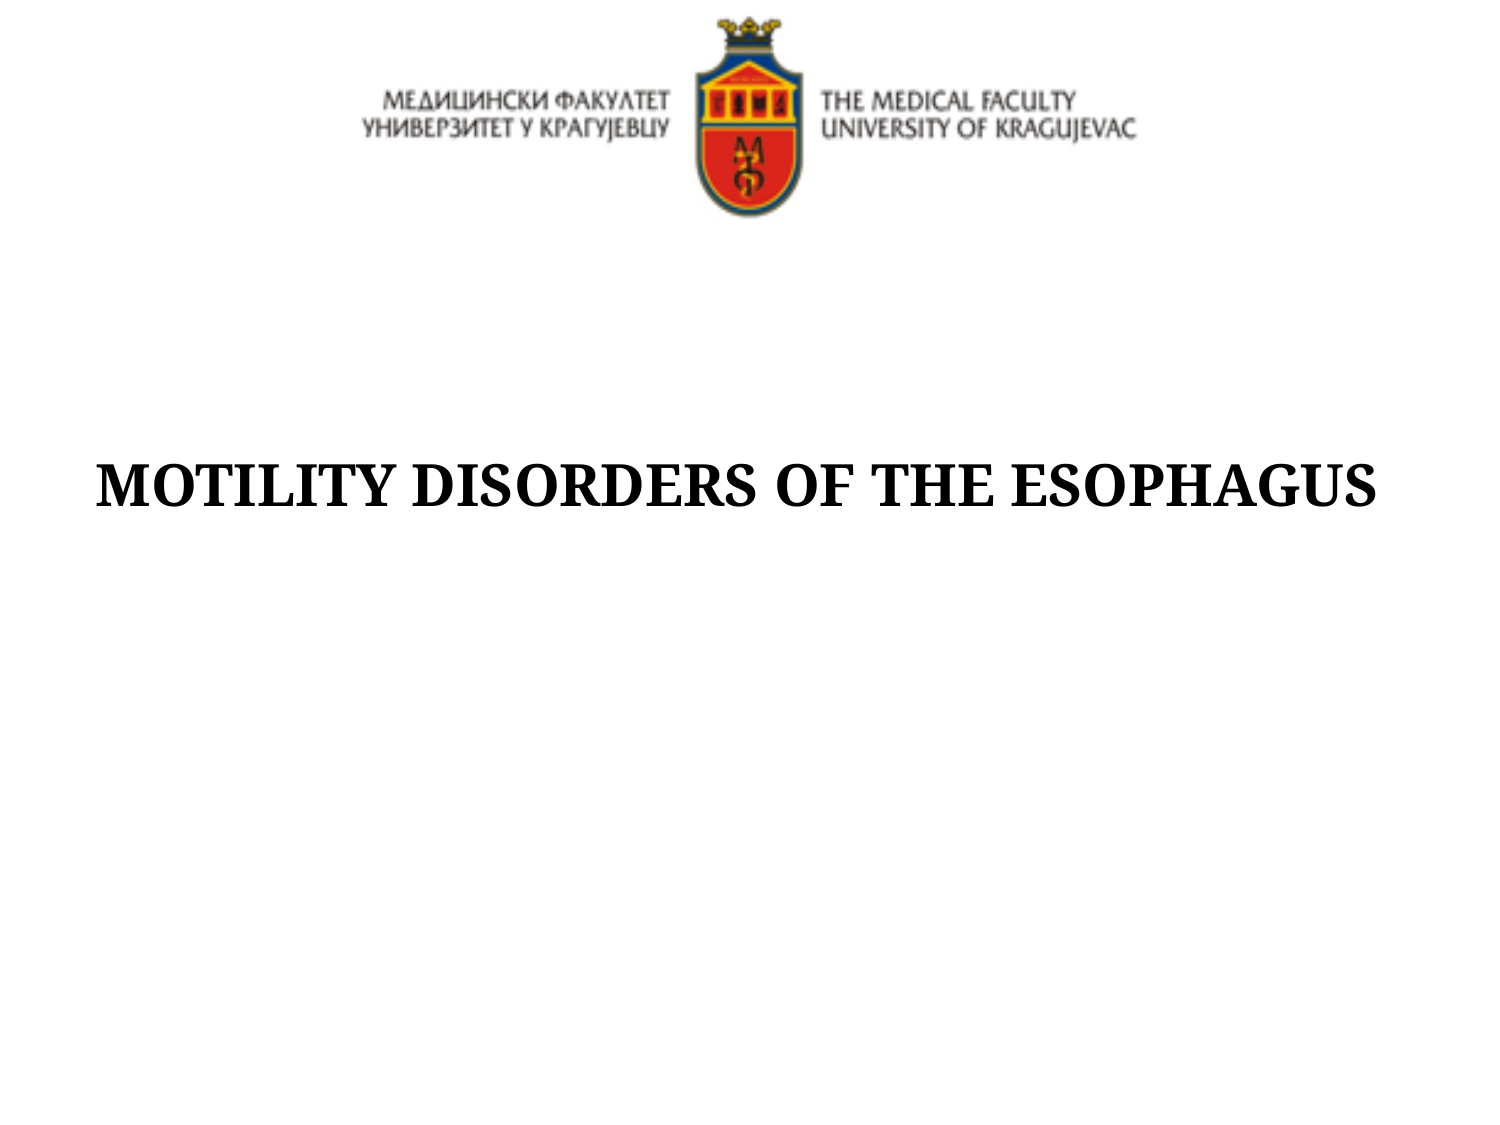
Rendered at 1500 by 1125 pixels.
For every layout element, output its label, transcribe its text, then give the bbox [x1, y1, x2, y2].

picture [210, 12, 1351, 251]
title MOTILITY DISORDERS OF THE ESOPHAGUS [0, 249, 1475, 717]
